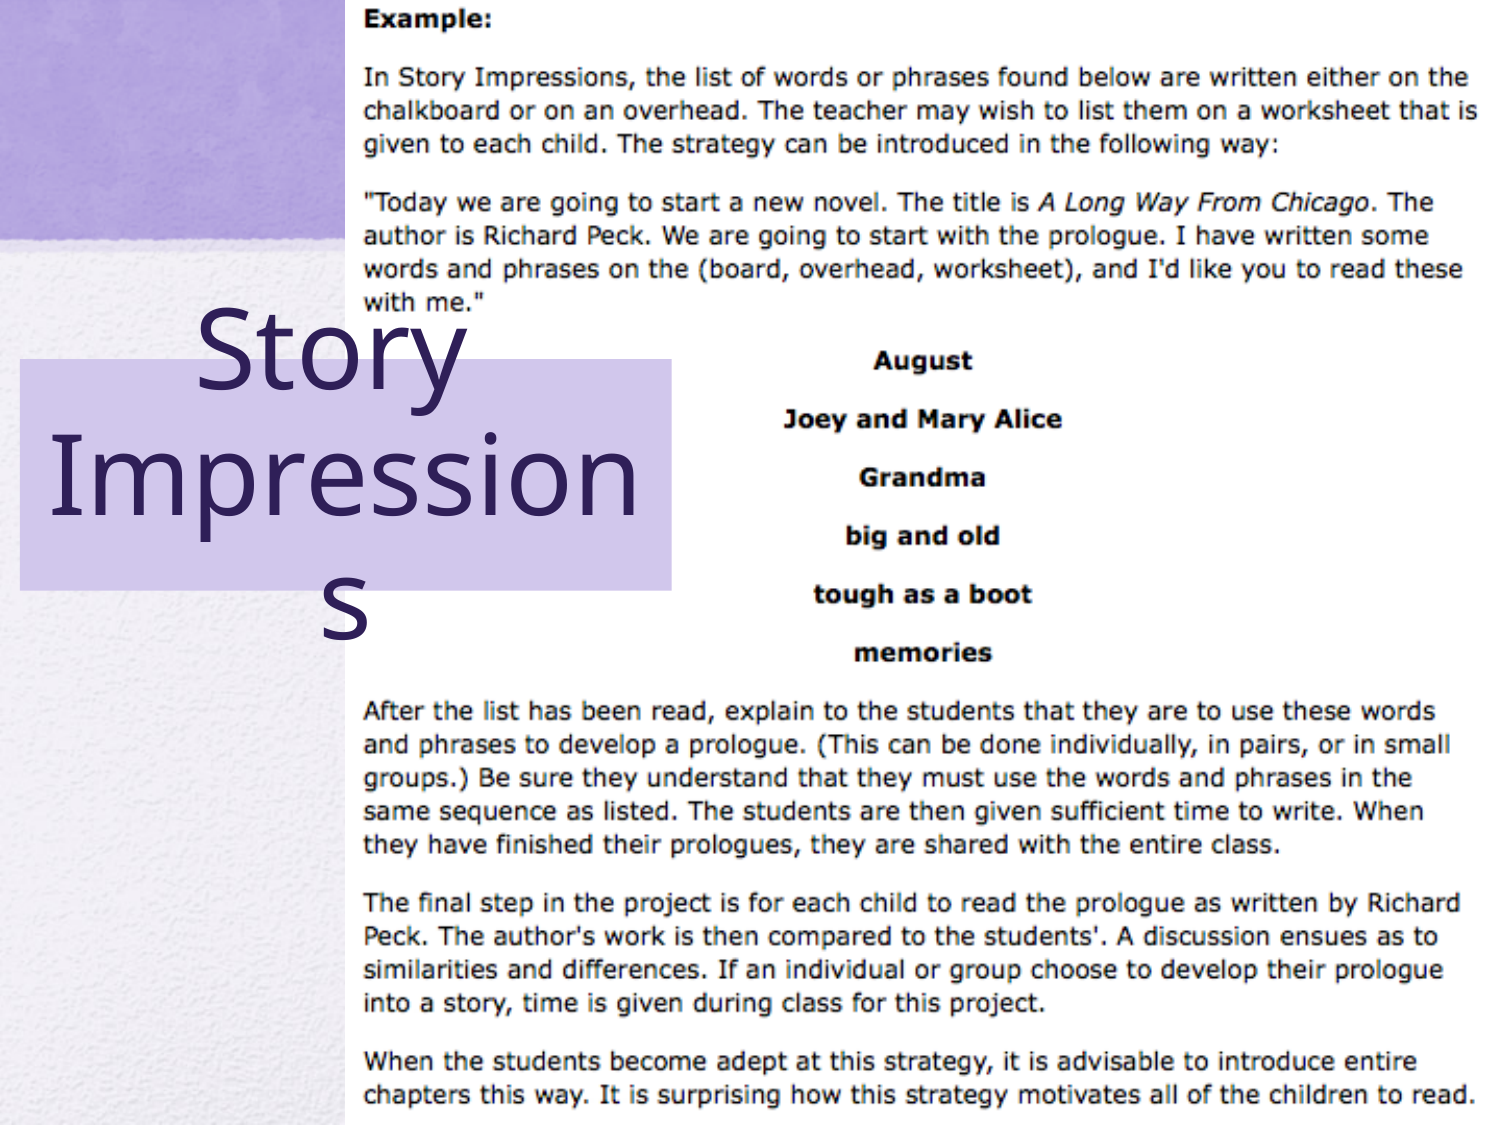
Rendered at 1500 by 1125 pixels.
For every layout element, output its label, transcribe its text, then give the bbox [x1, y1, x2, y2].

title Story Impressions [19, 359, 338, 591]
picture [0, 0, 1500, 1125]
